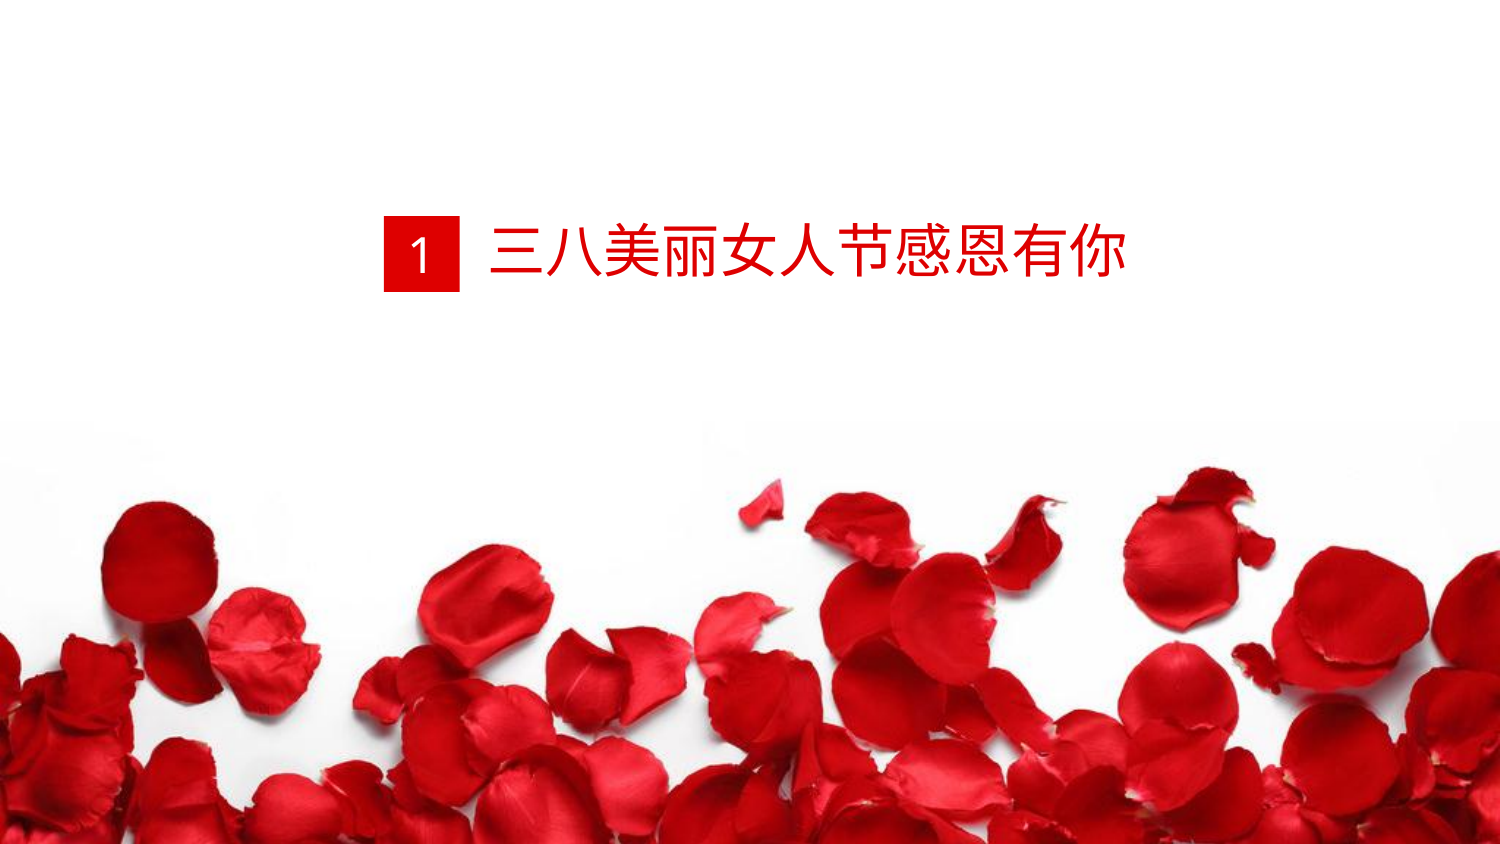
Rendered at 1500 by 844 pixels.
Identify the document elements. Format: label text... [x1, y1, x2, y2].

text_box 1 [383, 216, 460, 292]
picture [0, 421, 1500, 844]
text_box 三八美丽女人节感恩有你 [451, 209, 1164, 291]
